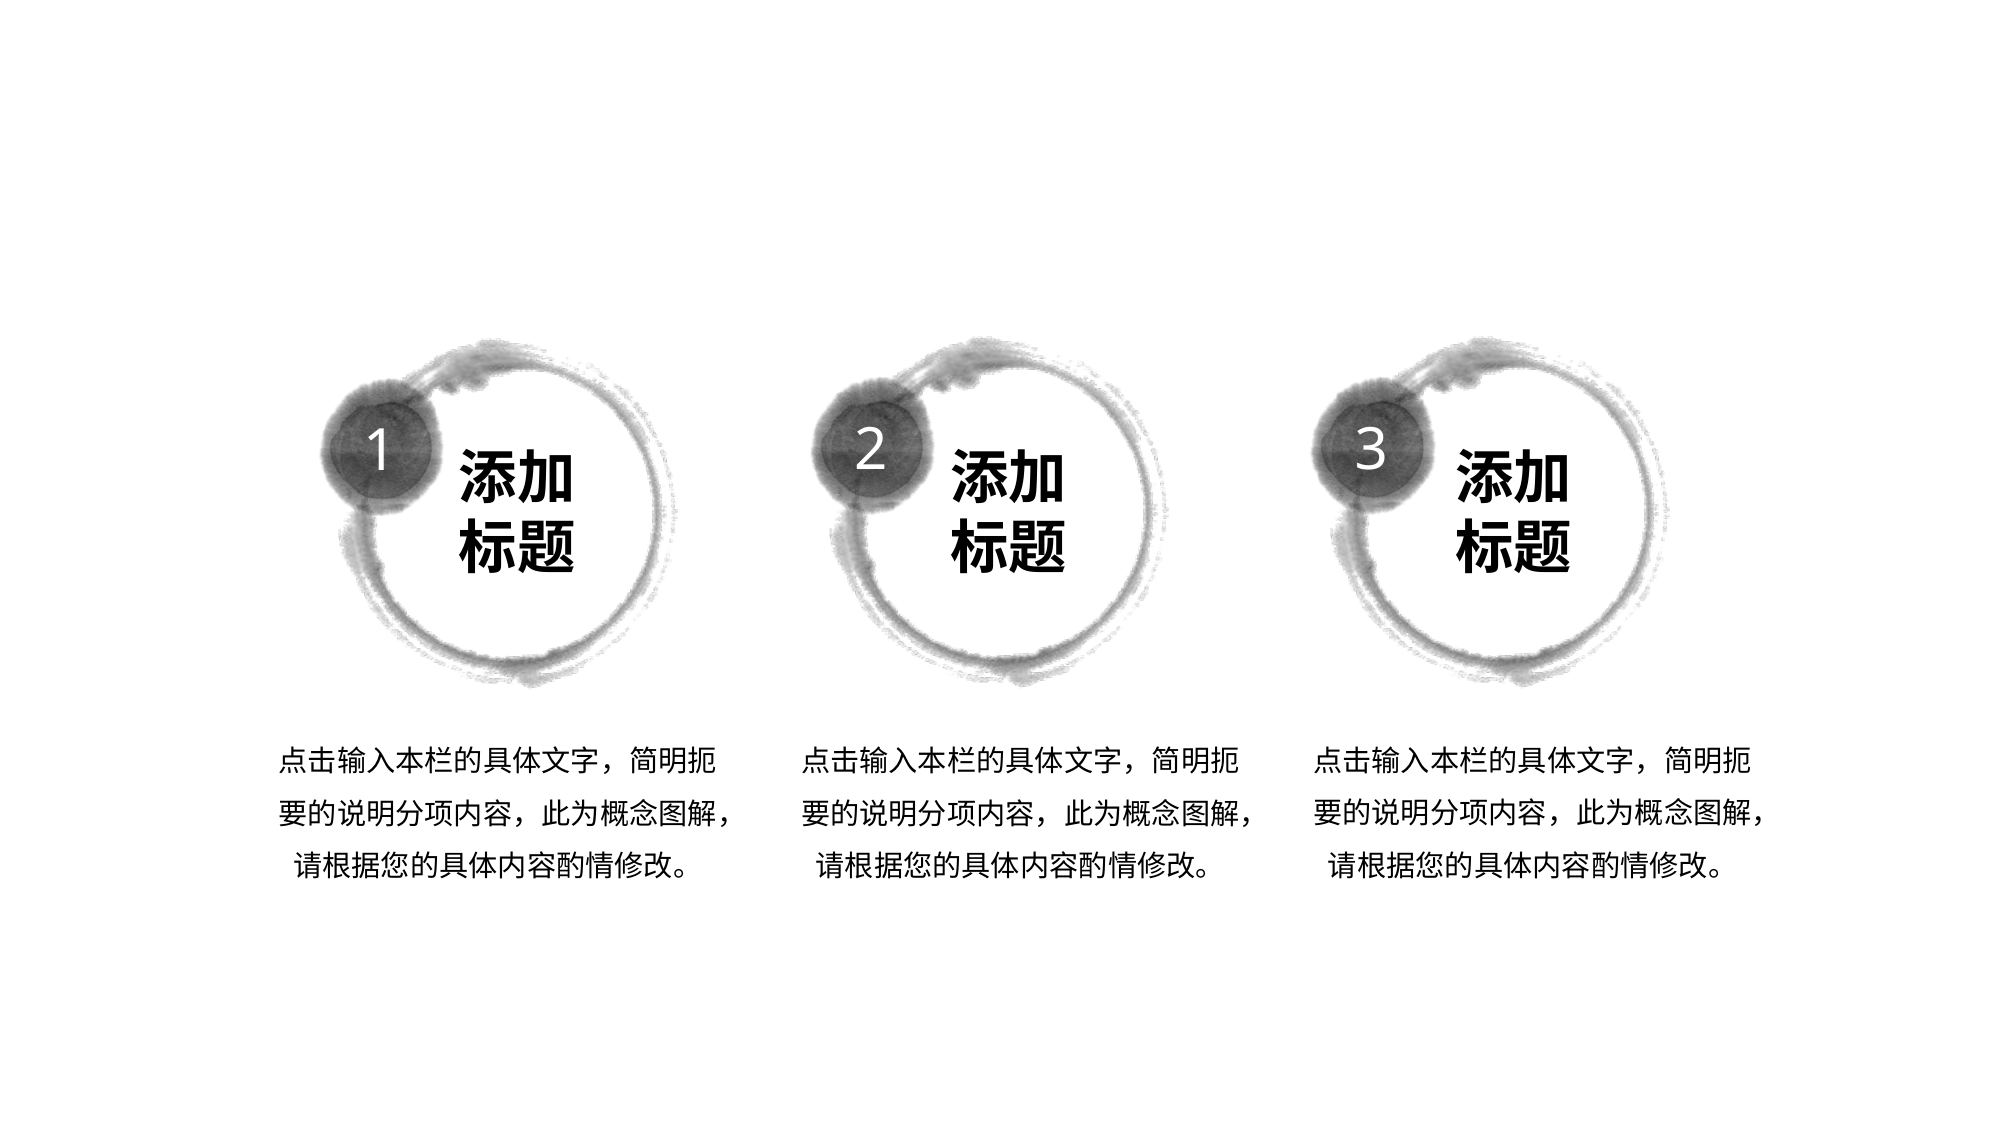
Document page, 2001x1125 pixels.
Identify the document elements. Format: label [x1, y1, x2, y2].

text_box [256, 326, 1775, 893]
